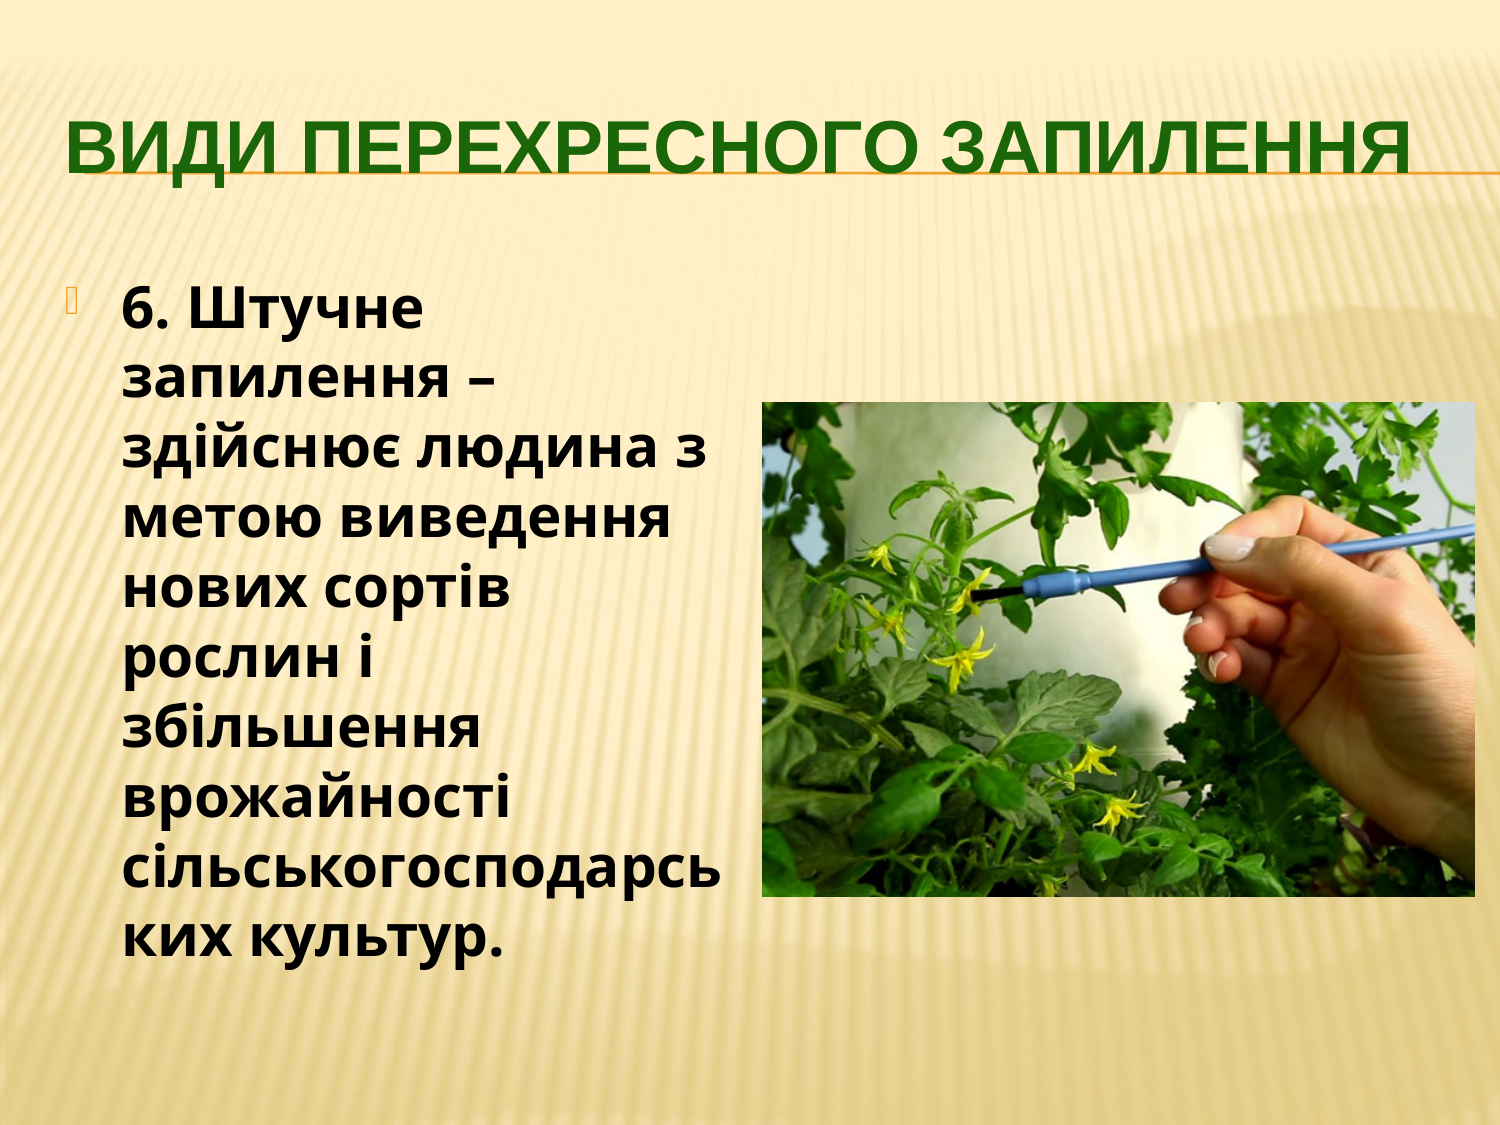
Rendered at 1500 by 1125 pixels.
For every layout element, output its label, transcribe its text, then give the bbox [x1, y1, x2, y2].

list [762, 402, 1476, 898]
title Види перехресного Запилення [49, 75, 1475, 213]
list 6. Штучне запилення – здійснює людина з метою виведення нових сортів рослин і збільшення врожайності сільськогосподарських культур. [50, 262, 738, 1038]
